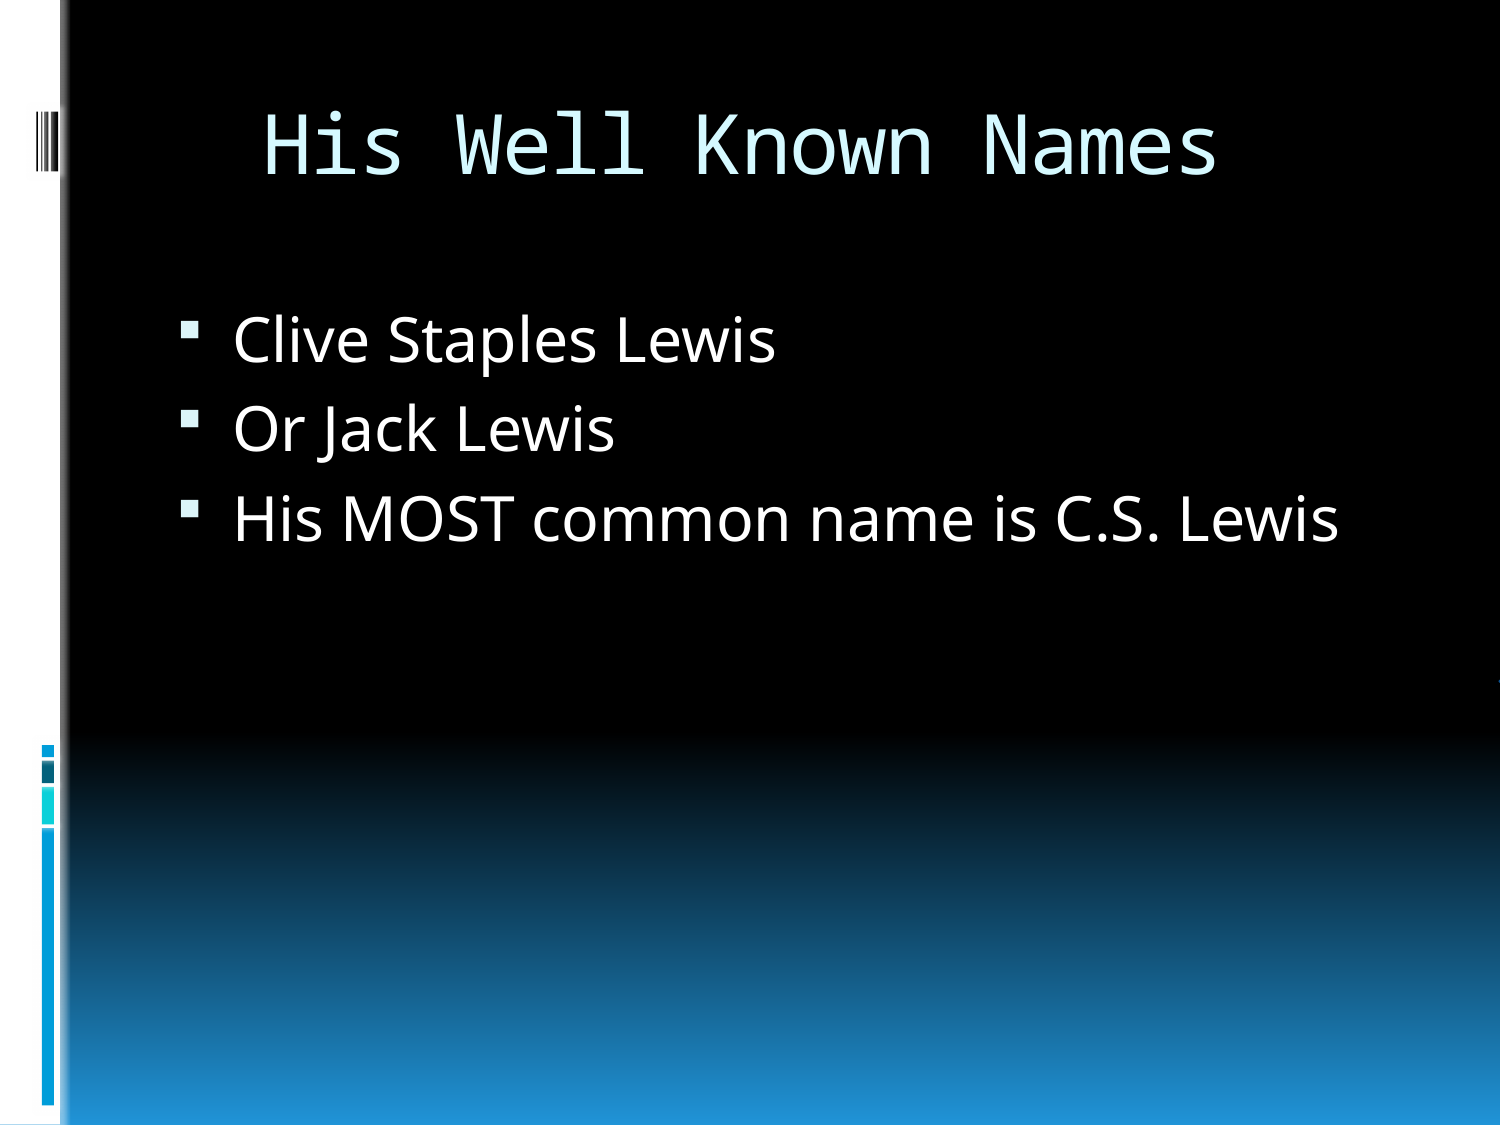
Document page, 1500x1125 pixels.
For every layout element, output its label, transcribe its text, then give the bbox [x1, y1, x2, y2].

title His Well Known Names [150, 83, 1425, 234]
list Clive Staples Lewis Or Jack Lewis His MOST common name is C.S. Lewis [150, 292, 1425, 1043]
